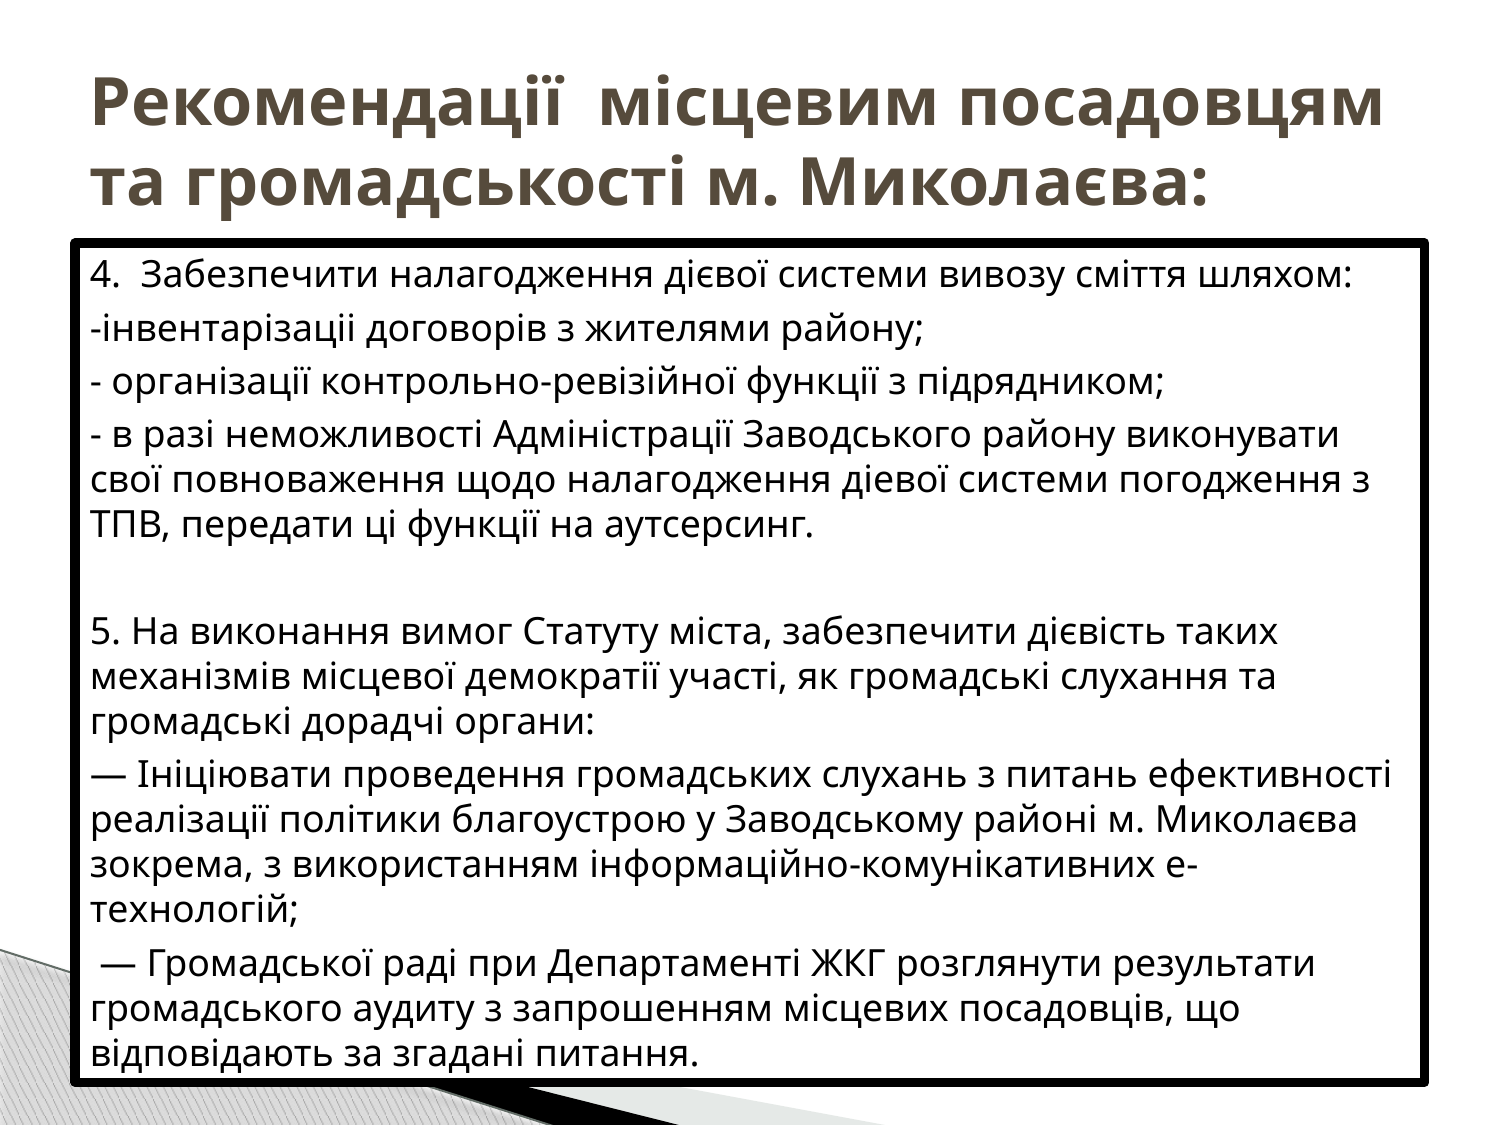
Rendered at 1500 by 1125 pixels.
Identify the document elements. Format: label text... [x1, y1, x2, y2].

title Рекомендації місцевим посадовцям та громадськості м. Миколаєва: [75, 45, 1425, 233]
list 4. Забезпечити налагодження дієвої системи вивозу сміття шляхом: -інвентарізаціі договорів з жителями району; - організації контрольно-ревізійної функції з підрядником; - в разі неможливості Адміністрації Заводського району виконувати свої повноваження щодо налагодження діевої системи погодження з ТПВ, передати ці функції на аутсерсинг. 5. На виконання вимог Статуту міста, забезпечити дієвість таких механізмів місцевої демократії участі, як громадські слухання та громадські дорадчі органи: — Ініціювати проведення громадських слухань з питань ефективності реалізації політики благоустрою у Заводському районі м. Миколаєва зокрема, з використанням інформаційно-комунікативних е- технологій; — Громадської раді при Департаменті ЖКГ розглянути результати громадського аудиту з запрошенням місцевих посадовців, що відповідають за згадані питання. [70, 238, 1429, 1087]
